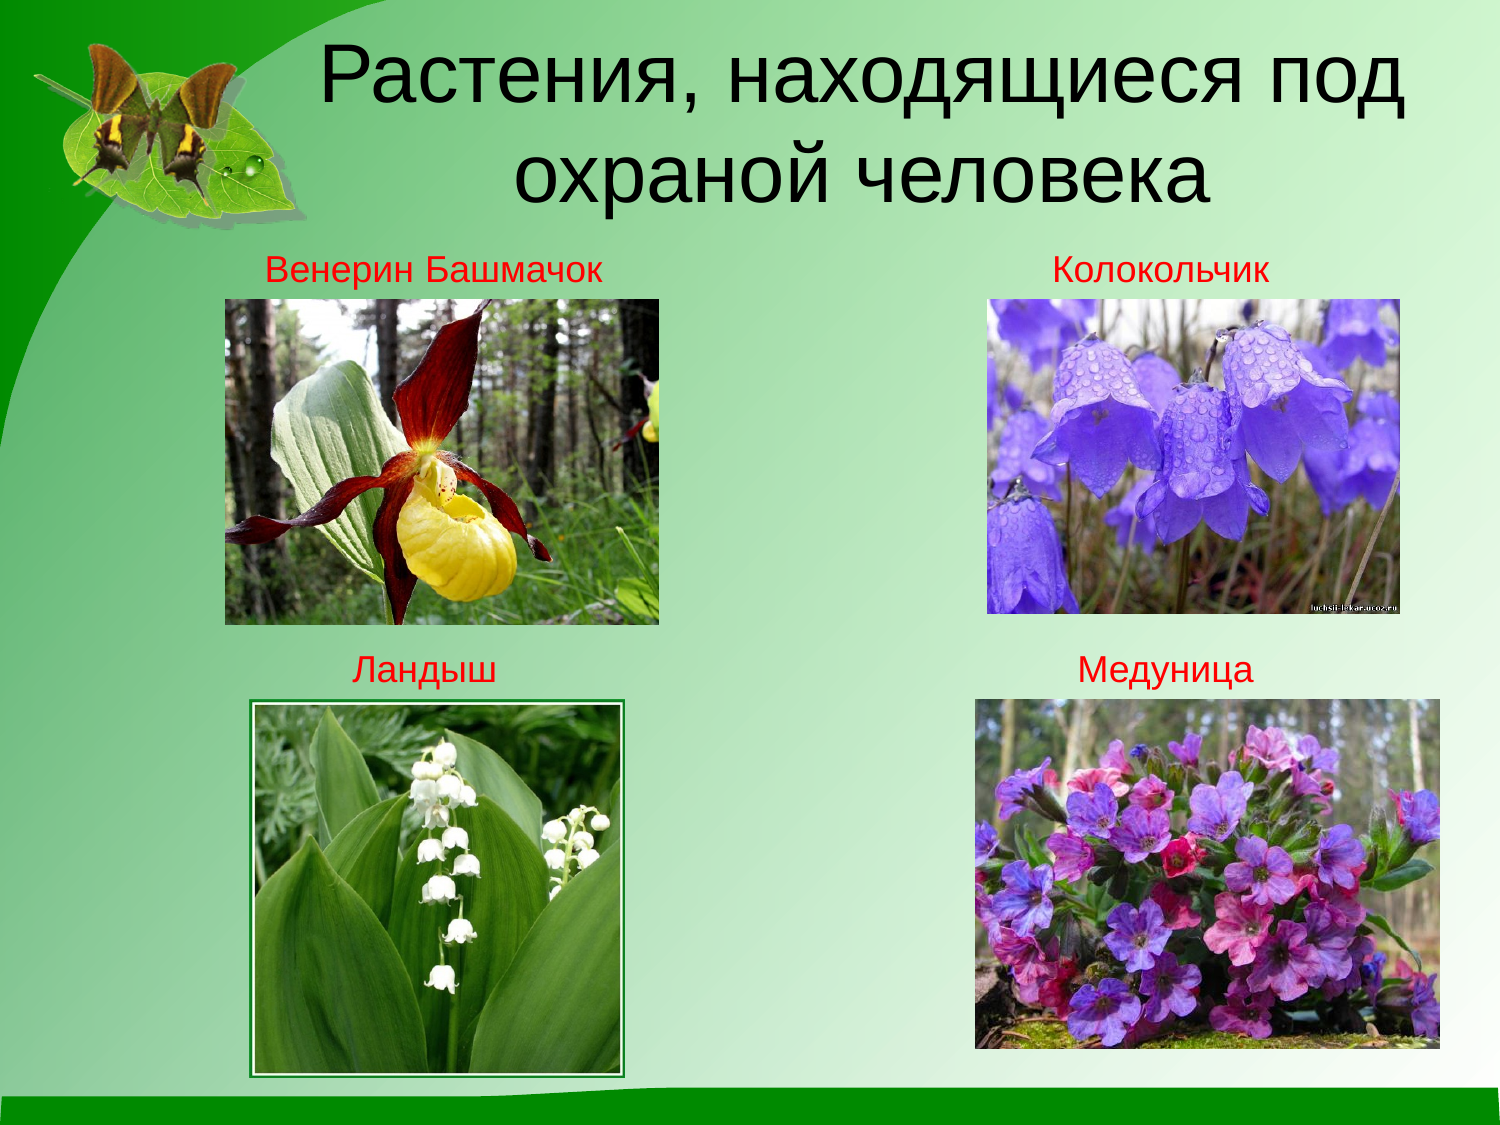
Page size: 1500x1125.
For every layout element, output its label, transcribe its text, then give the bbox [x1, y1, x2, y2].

picture [987, 299, 1401, 615]
text_box Медуница [1062, 637, 1350, 698]
title Растения, находящиеся под охраной человека [187, 24, 1500, 213]
text_box Колокольчик [1037, 237, 1400, 298]
picture [249, 699, 625, 1079]
text_box Венерин Башмачок [249, 237, 638, 298]
picture [24, 37, 300, 229]
picture [974, 699, 1440, 1049]
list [224, 299, 659, 626]
text_box Ландыш [337, 637, 650, 698]
